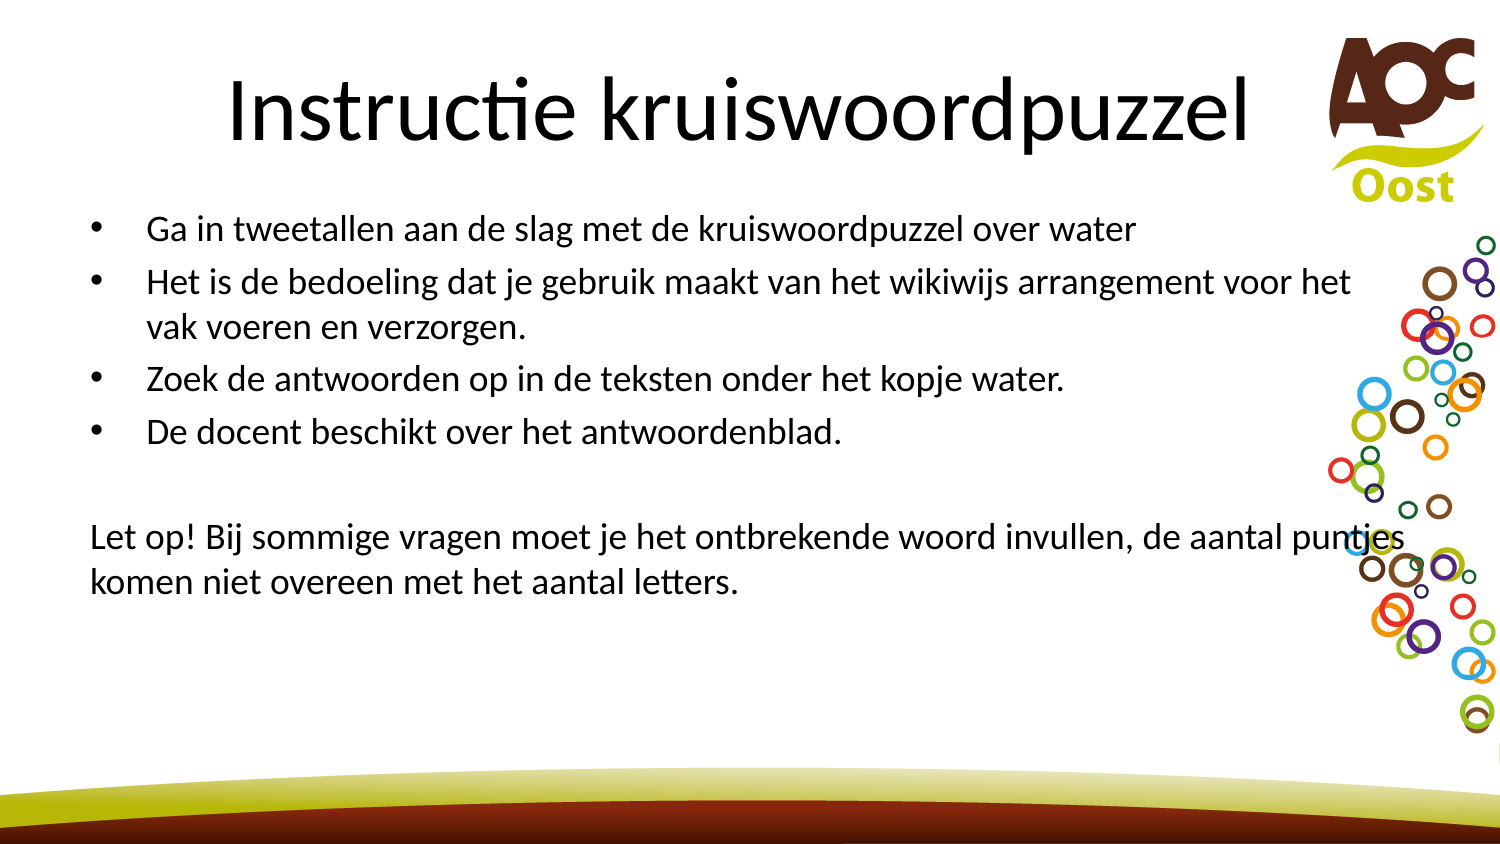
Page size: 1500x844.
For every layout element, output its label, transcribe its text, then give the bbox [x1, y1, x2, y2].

picture [0, 0, 1500, 844]
list Ga in tweetallen aan de slag met de kruiswoordpuzzel over water Het is de bedoeling dat je gebruik maakt van het wikiwijs arrangement voor het vak voeren en verzorgen. Zoek de antwoorden op in de teksten onder het kopje water. De docent beschikt over het antwoordenblad. Let op! Bij sommige vragen moet je het ontbrekende woord invullen, de aantal puntjes komen niet overeen met het aantal letters. [75, 196, 1425, 754]
title Instructie kruiswoordpuzzel [75, 33, 1425, 175]
